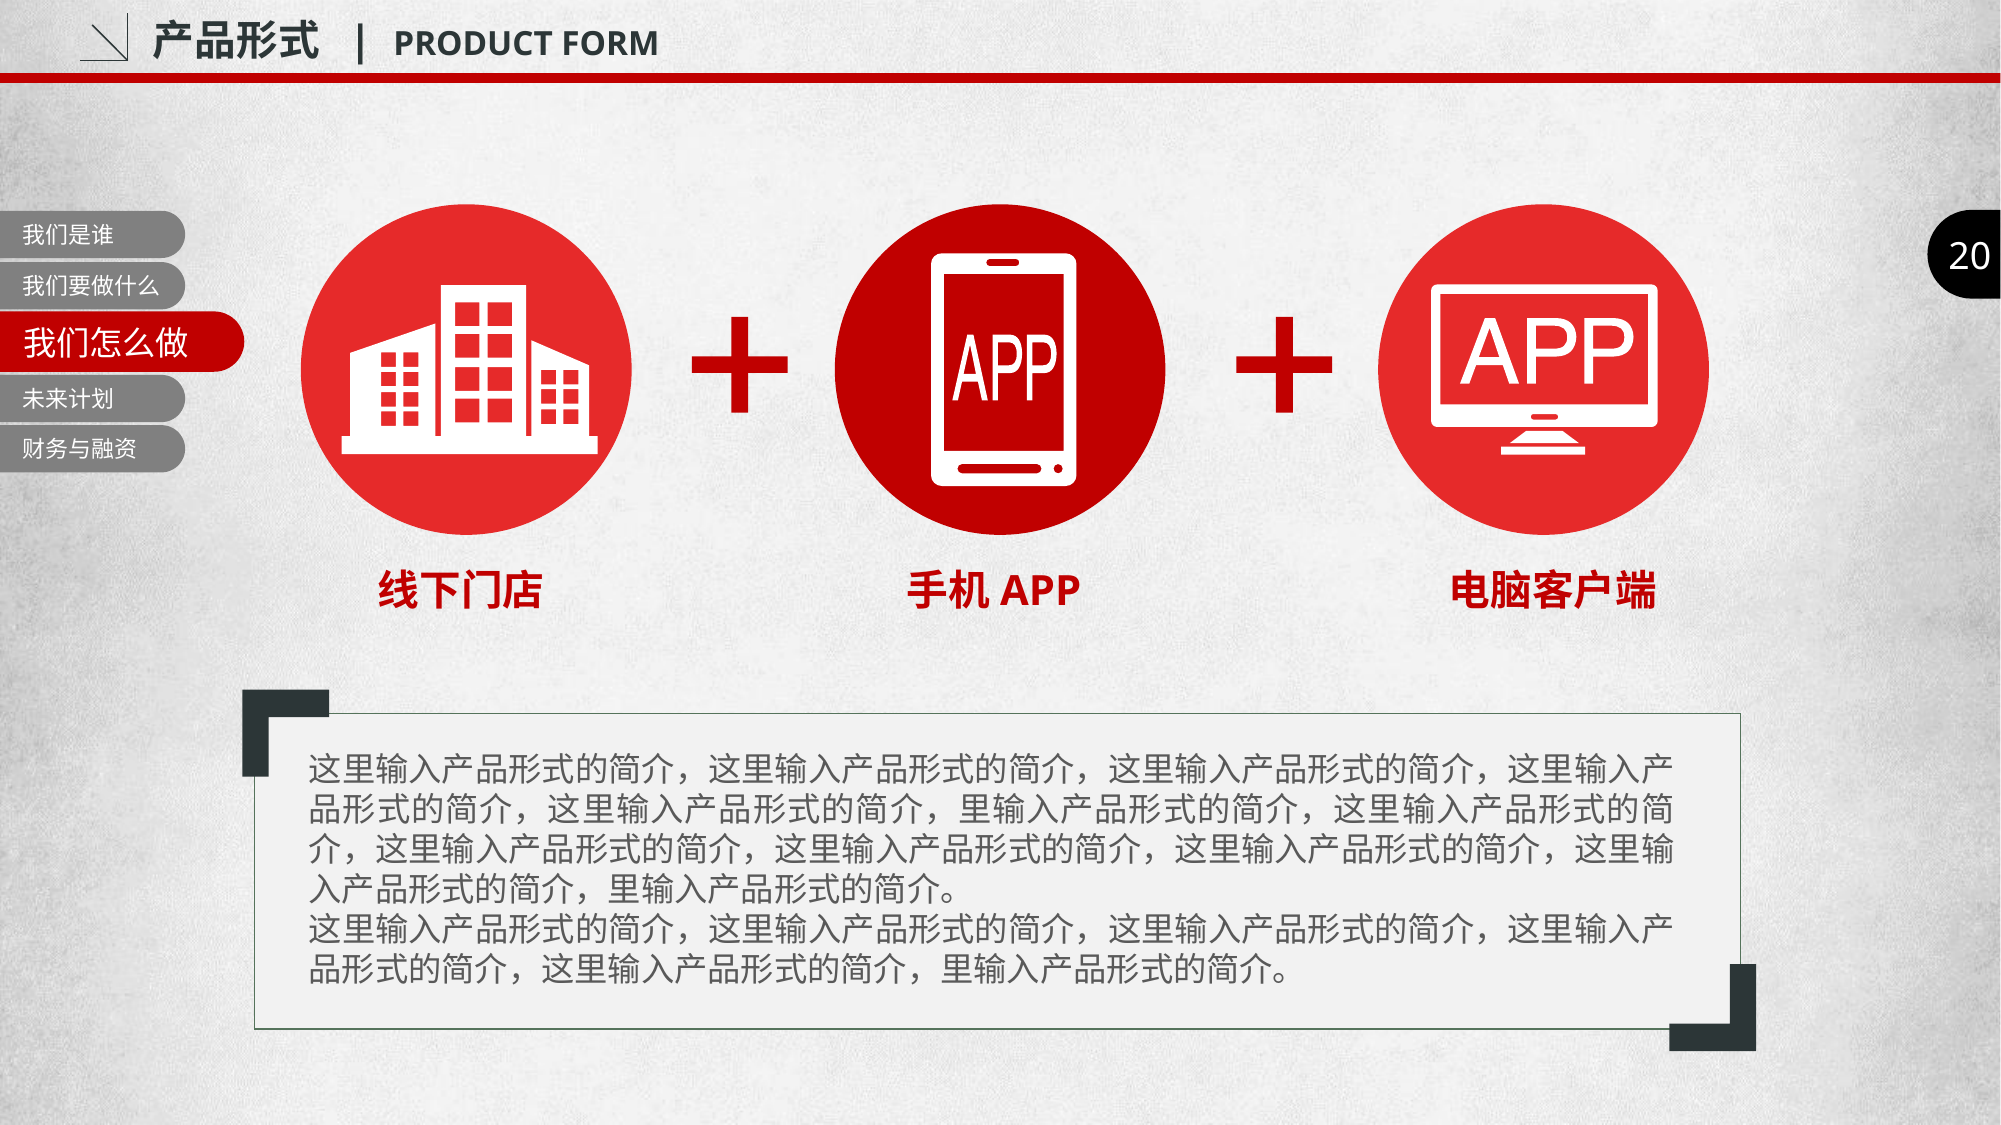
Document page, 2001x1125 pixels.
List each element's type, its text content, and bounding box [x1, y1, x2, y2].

text_box [1925, 228, 1933, 280]
text_box [0, 309, 231, 374]
text_box 20 [1933, 210, 2001, 299]
text_box [0, 259, 172, 312]
text_box [242, 689, 330, 777]
text_box 我们怎么做 [8, 314, 292, 370]
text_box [80, 12, 128, 61]
text_box 财务与融资 [7, 425, 209, 473]
text_box 我们要做什么 [7, 262, 209, 310]
text_box 产品形式 | PRODUCT FORM [137, 5, 1213, 73]
text_box [0, 372, 170, 423]
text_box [300, 204, 632, 536]
text_box [0, 208, 172, 260]
picture [0, 0, 2001, 73]
text_box 未来计划 [7, 374, 209, 423]
text_box [691, 316, 788, 413]
text_box 电脑客户端 [1416, 555, 1690, 621]
picture [0, 83, 2001, 1125]
text_box 线下门店 [324, 555, 598, 621]
text_box [0, 423, 172, 475]
text_box 这里输入产品形式的简介，这里输入产品形式的简介，这里输入产品形式的简介，这里输入产品形式的简介，这里输入产品形式的简介，里输入产品形式的简介，这里输入产品形式的简介，这里输入产品形式的简介，这里输入产品形式的简介，这里输入产品形式的简介，这里输入产品形式的简介，里输入产品形式的简介。 这里输入产品形式的简介，这里输入产品形式的简介，这里输入产品形式的简介，这里输入产品形式的简介，这里输入产品形式的简介，里输入产品形式的简介。 [293, 741, 1689, 996]
text_box [254, 713, 1741, 1029]
text_box 手机APP [857, 555, 1131, 621]
text_box [1669, 964, 1757, 1052]
text_box [1236, 316, 1333, 413]
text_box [1377, 204, 1710, 536]
text_box 我们是谁 [7, 210, 209, 258]
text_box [834, 204, 1166, 536]
